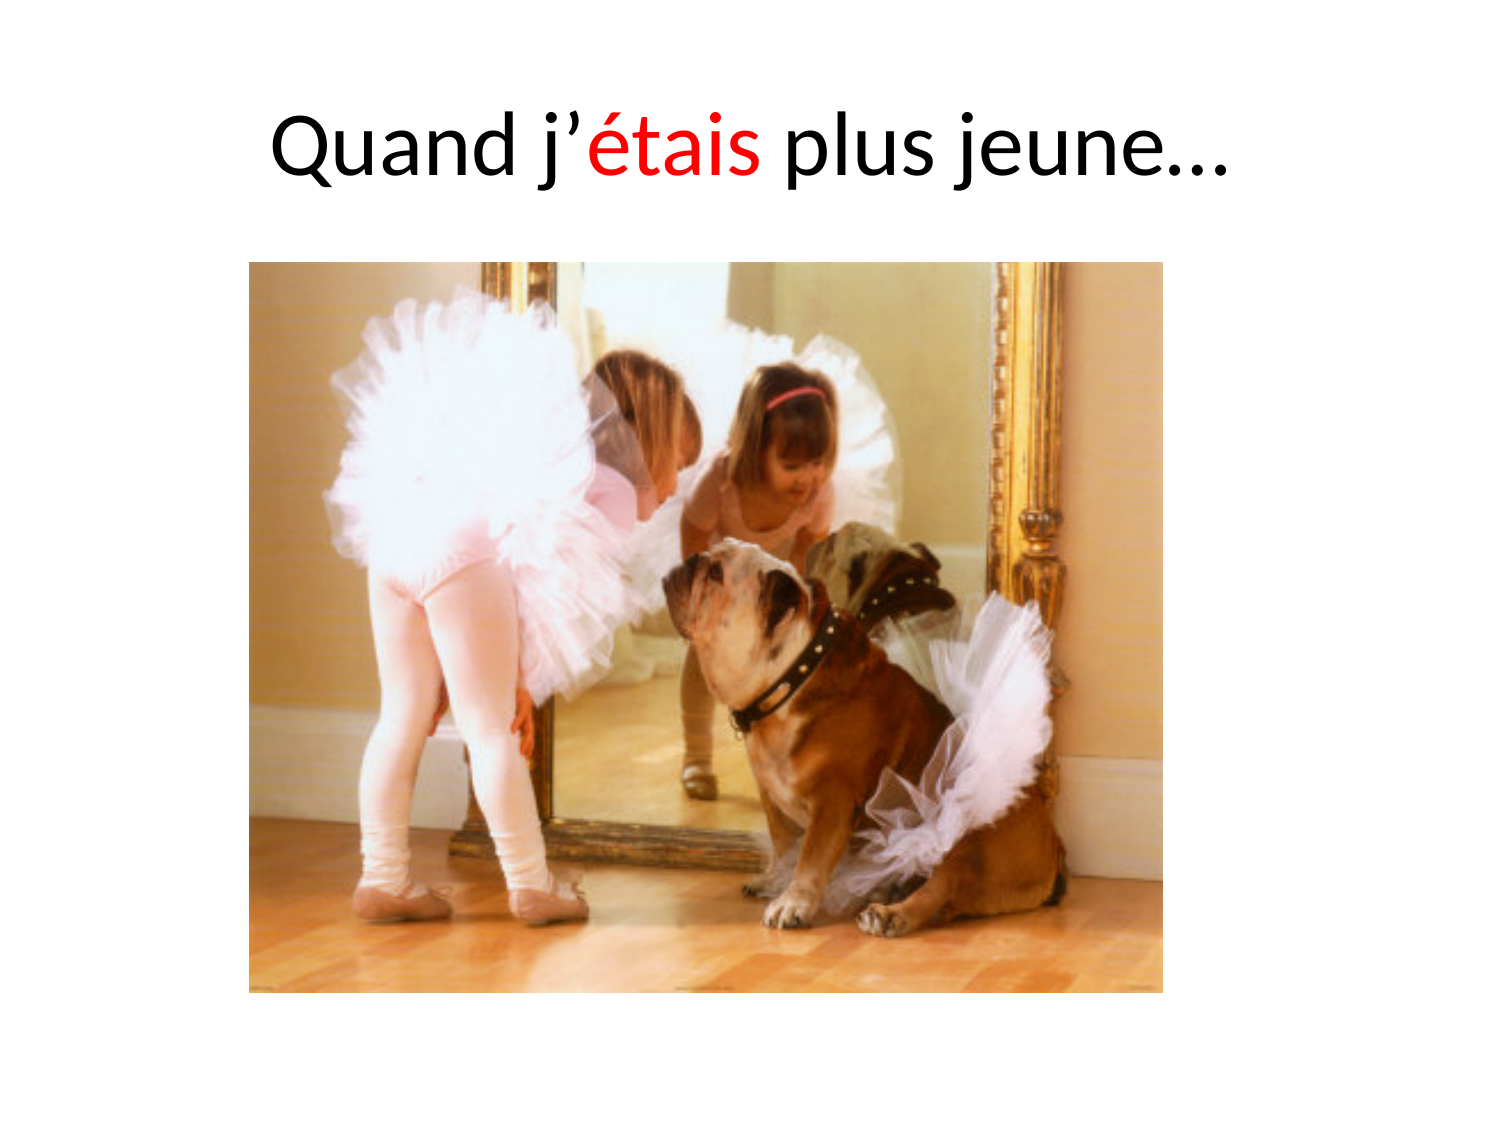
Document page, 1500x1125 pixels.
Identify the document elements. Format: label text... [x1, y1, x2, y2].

title Quand j’étais plus jeune… [75, 45, 1425, 233]
picture [249, 262, 1163, 993]
